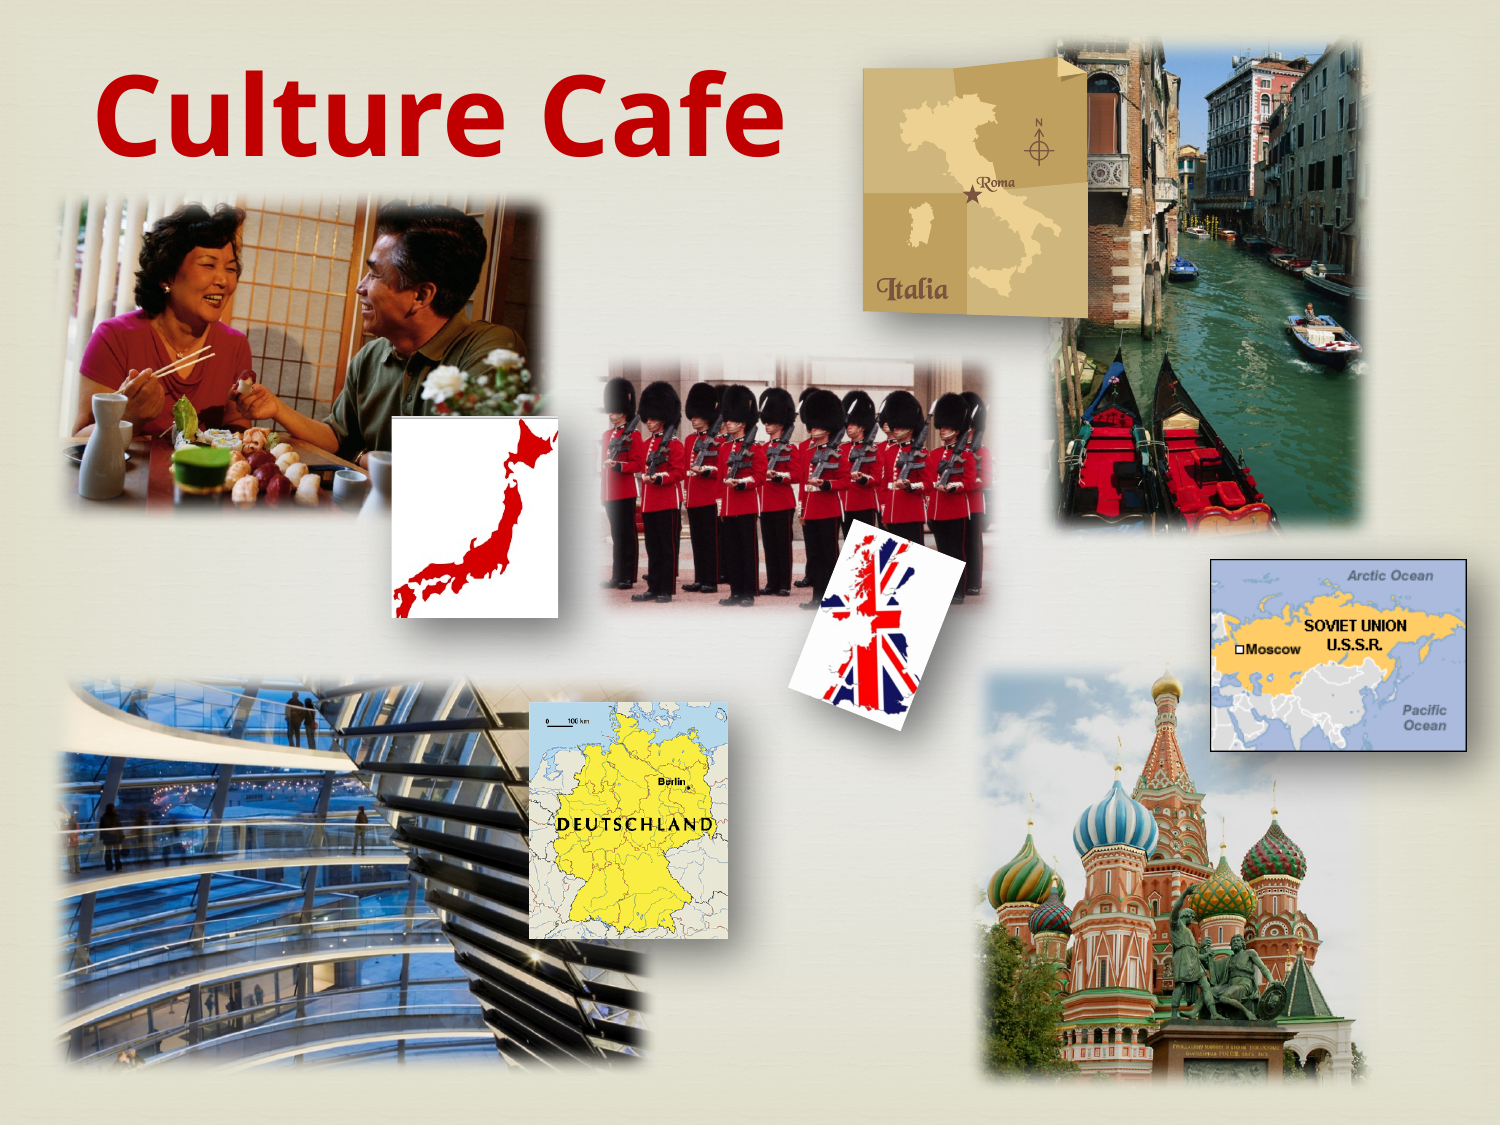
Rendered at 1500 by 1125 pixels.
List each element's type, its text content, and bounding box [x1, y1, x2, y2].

picture [50, 186, 559, 619]
picture [967, 558, 1467, 1094]
picture [589, 349, 1003, 732]
text_box Culture Cafe [76, 35, 804, 186]
picture [48, 670, 729, 1078]
picture [861, 31, 1380, 545]
